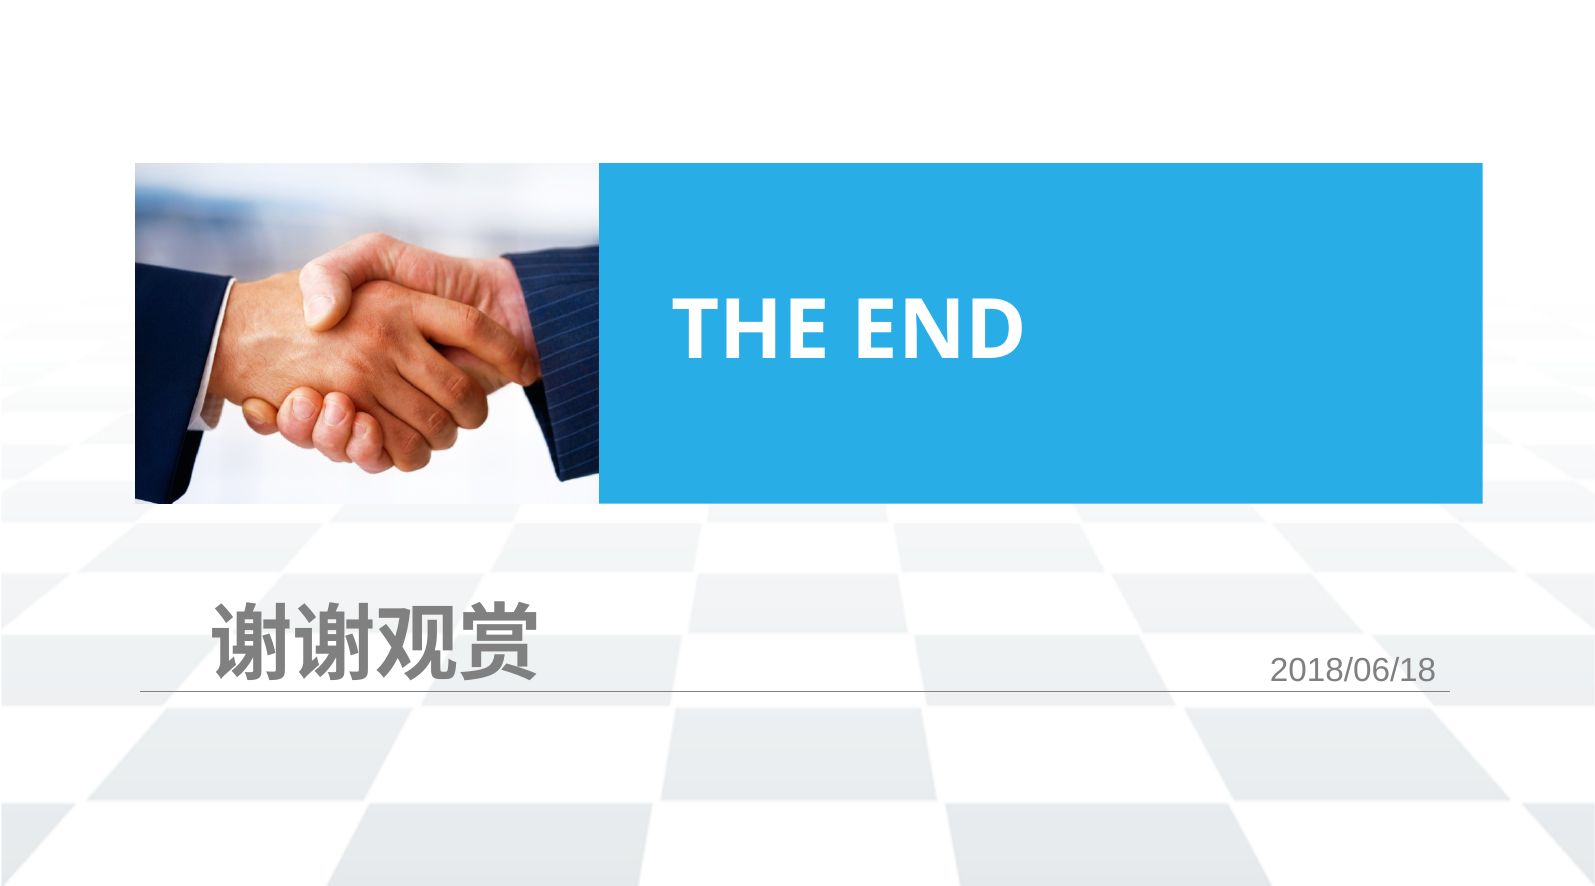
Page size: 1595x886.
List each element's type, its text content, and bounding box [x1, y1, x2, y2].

text_box [596, 161, 1485, 506]
text_box 2018/06/18 [1033, 640, 1483, 695]
text_box 谢谢观赏 [194, 582, 963, 690]
text_box THE END [656, 267, 1436, 383]
picture [0, 0, 1595, 886]
